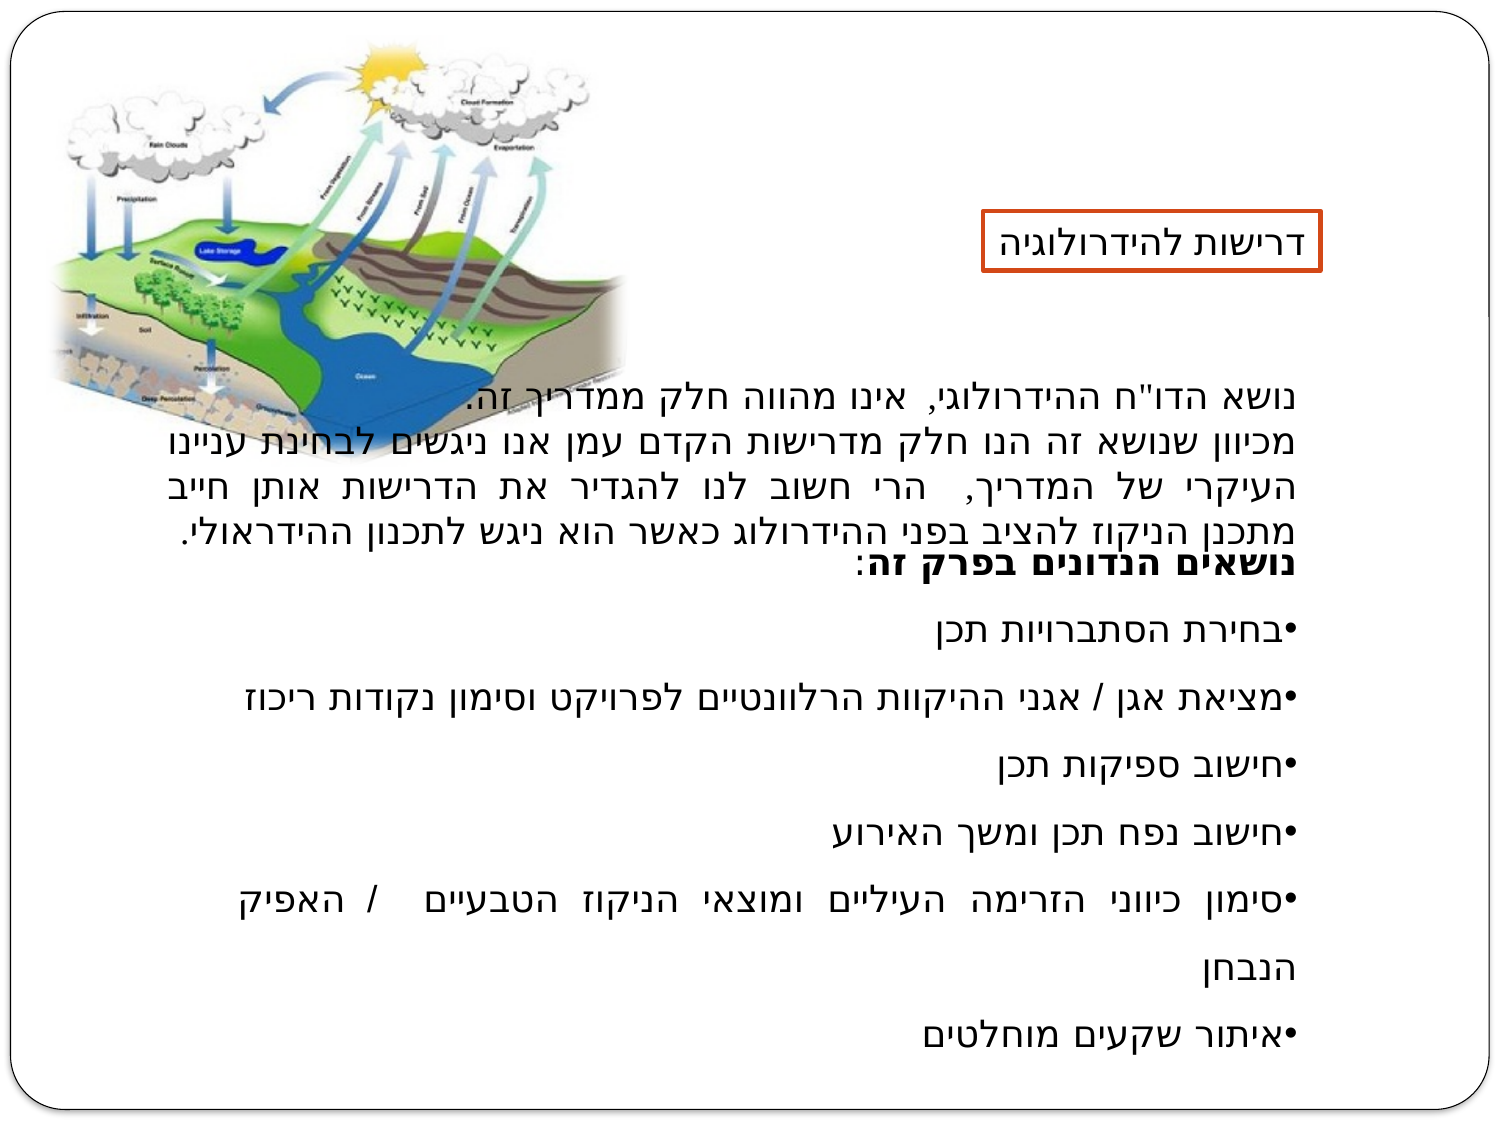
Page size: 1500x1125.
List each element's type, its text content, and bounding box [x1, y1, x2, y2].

text_box נושאים הנדונים בפרק זה: בחירת הסתברויות תכן מציאת אגן / אגני ההיקוות הרלוונטיים לפרויקט וסימון נקודות ריכוז חישוב ספיקות תכן חישוב נפח תכן ומשך האירוע סימון כיווני הזרימה העיליים ומוצאי הניקוז הטבעיים / האפיק הנבחן איתור שקעים מוחלטים [222, 560, 1313, 1063]
picture [46, 34, 630, 467]
text_box דרישות להידרולוגיה [981, 209, 1323, 273]
text_box נושא הדו"ח ההידרולוגי, אינו מהווה חלק ממדריך זה. מכיוון שנושא זה הנו חלק מדרישות הקדם עמן אנו ניגשים לבחינת עניינו העיקרי של המדריך, הרי חשוב לנו להגדיר את הדרישות אותן חייב מתכנן הניקוז להציב בפני ההידרולוג כאשר הוא ניגש לתכנון ההידראולי. [152, 364, 1313, 560]
